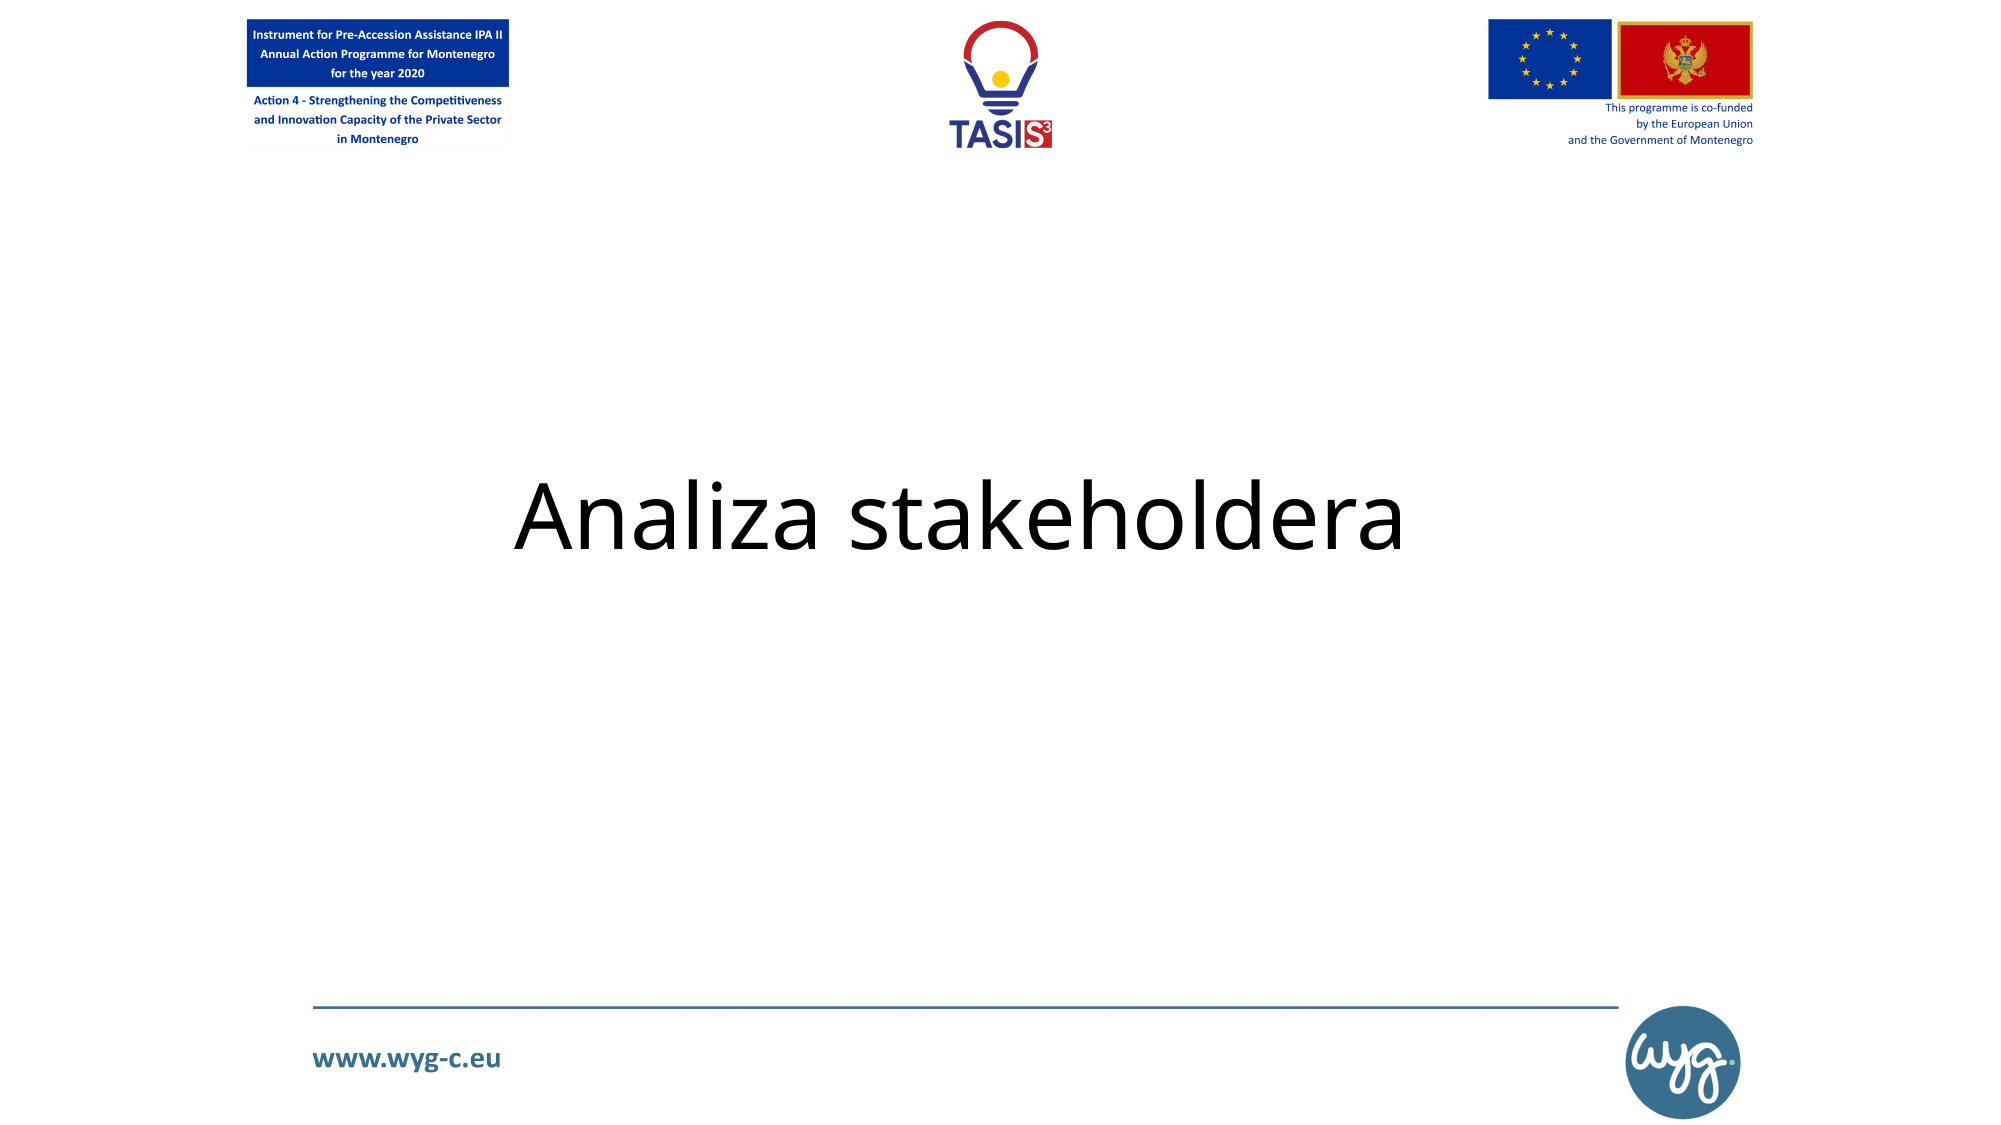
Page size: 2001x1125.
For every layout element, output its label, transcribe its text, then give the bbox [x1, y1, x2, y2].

picture [246, 19, 1753, 149]
picture [312, 1000, 1743, 1125]
title Analiza stakeholdera [499, 432, 1578, 608]
